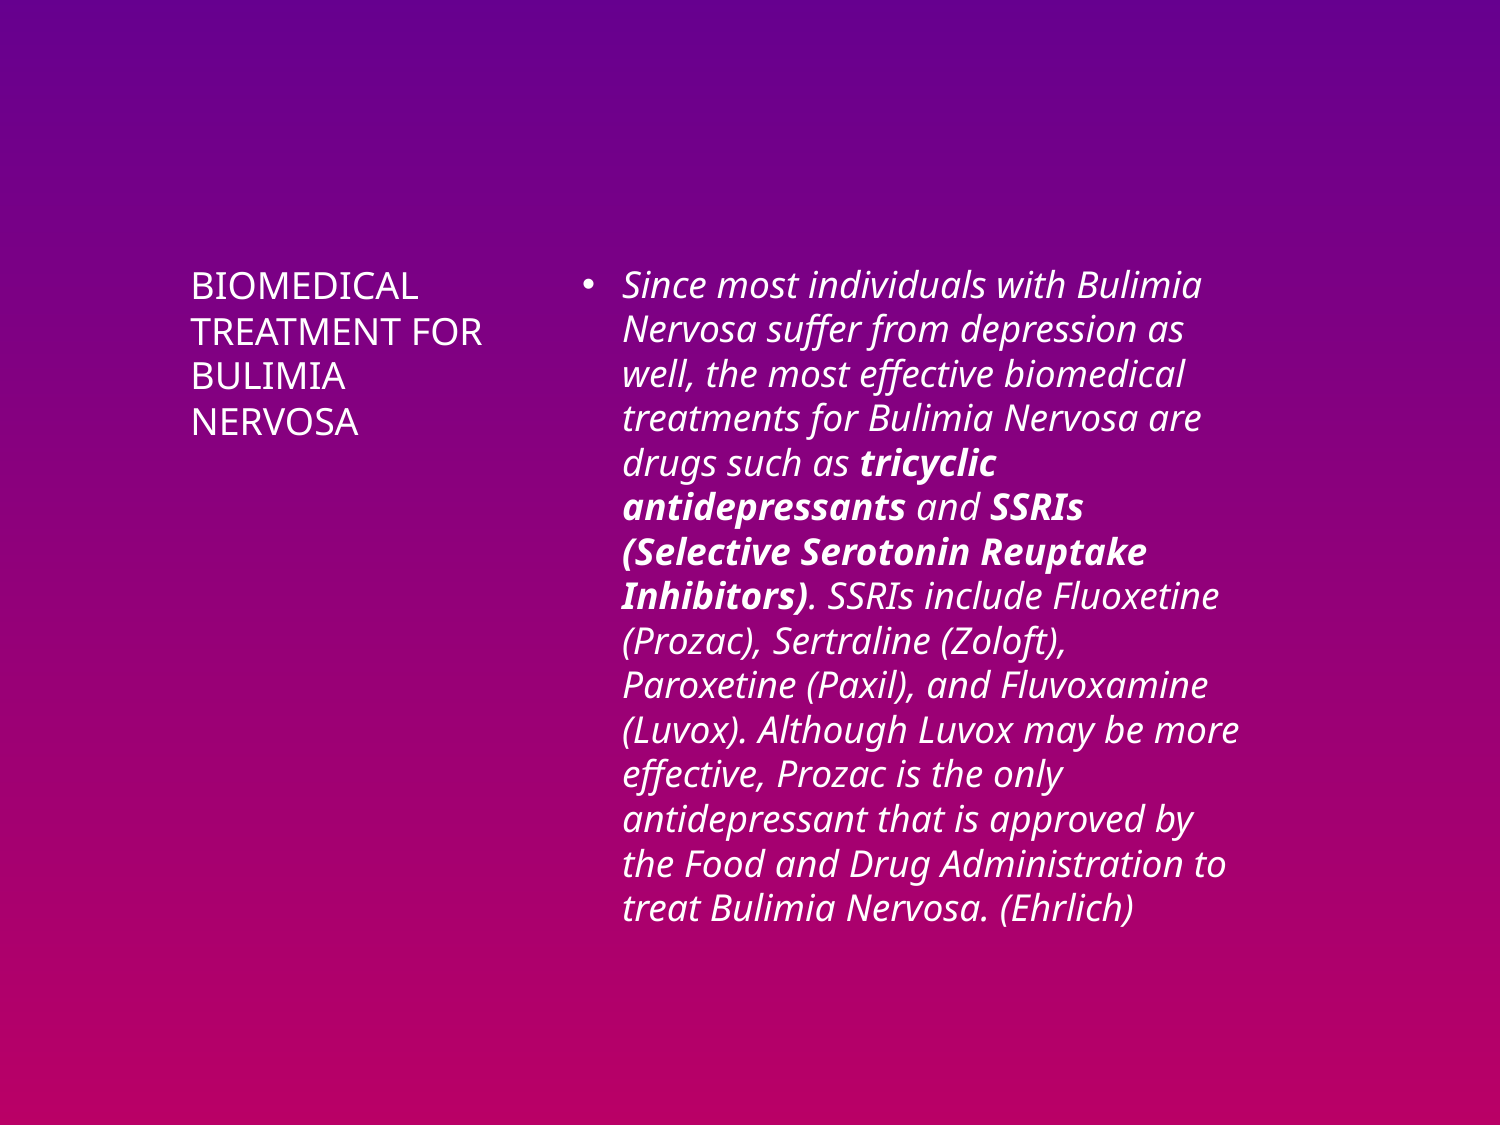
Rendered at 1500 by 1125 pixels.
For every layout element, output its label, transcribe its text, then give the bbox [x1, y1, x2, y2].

title Biomedical treatment for bulimia nervosa [175, 254, 516, 580]
list Since most individuals with Bulimia Nervosa suffer from depression as well, the most effective biomedical treatments for Bulimia Nervosa are drugs such as tricyclic antidepressants and SSRIs (Selective Serotonin Reuptake Inhibitors). SSRIs include Fluoxetine (Prozac), Sertraline (Zoloft), Paroxetine (Paxil), and Fluvoxamine (Luvox). Although Luvox may be more effective, Prozac is the only antidepressant that is approved by the Food and Drug Administration to treat Bulimia Nervosa. (Ehrlich) [566, 253, 1260, 950]
